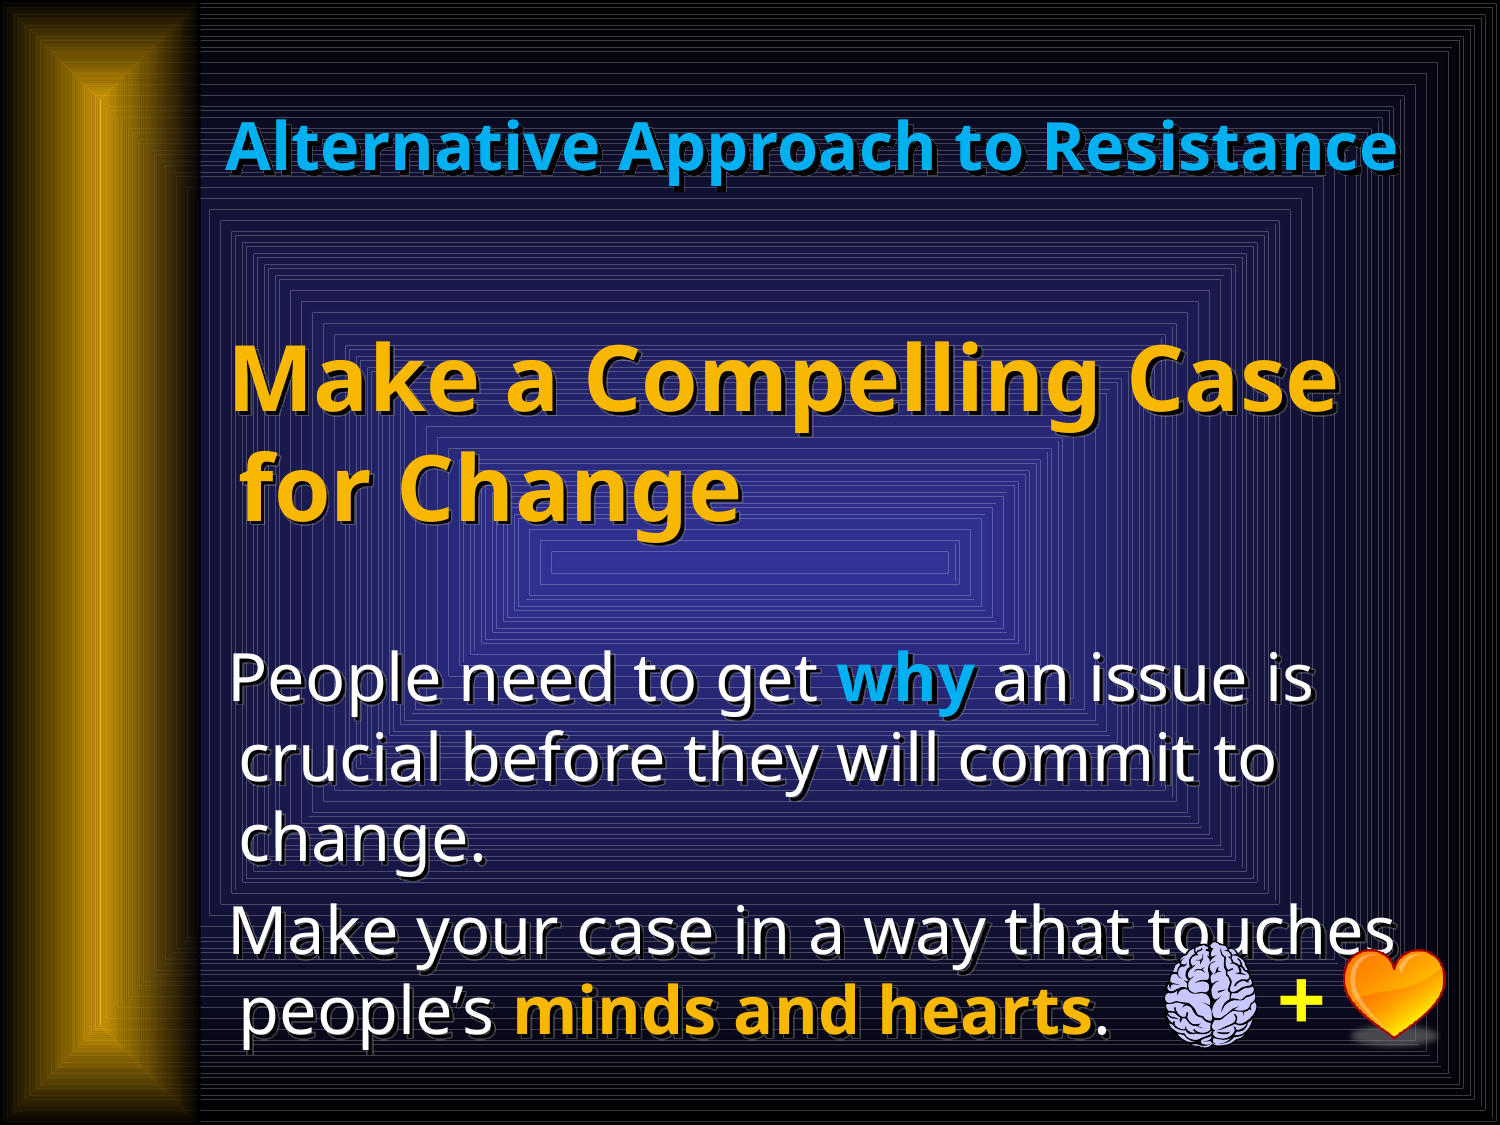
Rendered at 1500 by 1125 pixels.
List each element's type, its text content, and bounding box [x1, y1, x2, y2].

picture [1338, 937, 1451, 1051]
title Alternative Approach to Resistance [74, 49, 1500, 239]
text_box + [1265, 937, 1332, 1053]
list Make a Compelling Case for Change People need to get why an issue is crucial before they will commit to change. Make your case in a way that touches people’s minds and hearts. [212, 312, 1438, 1013]
picture [1162, 940, 1259, 1050]
